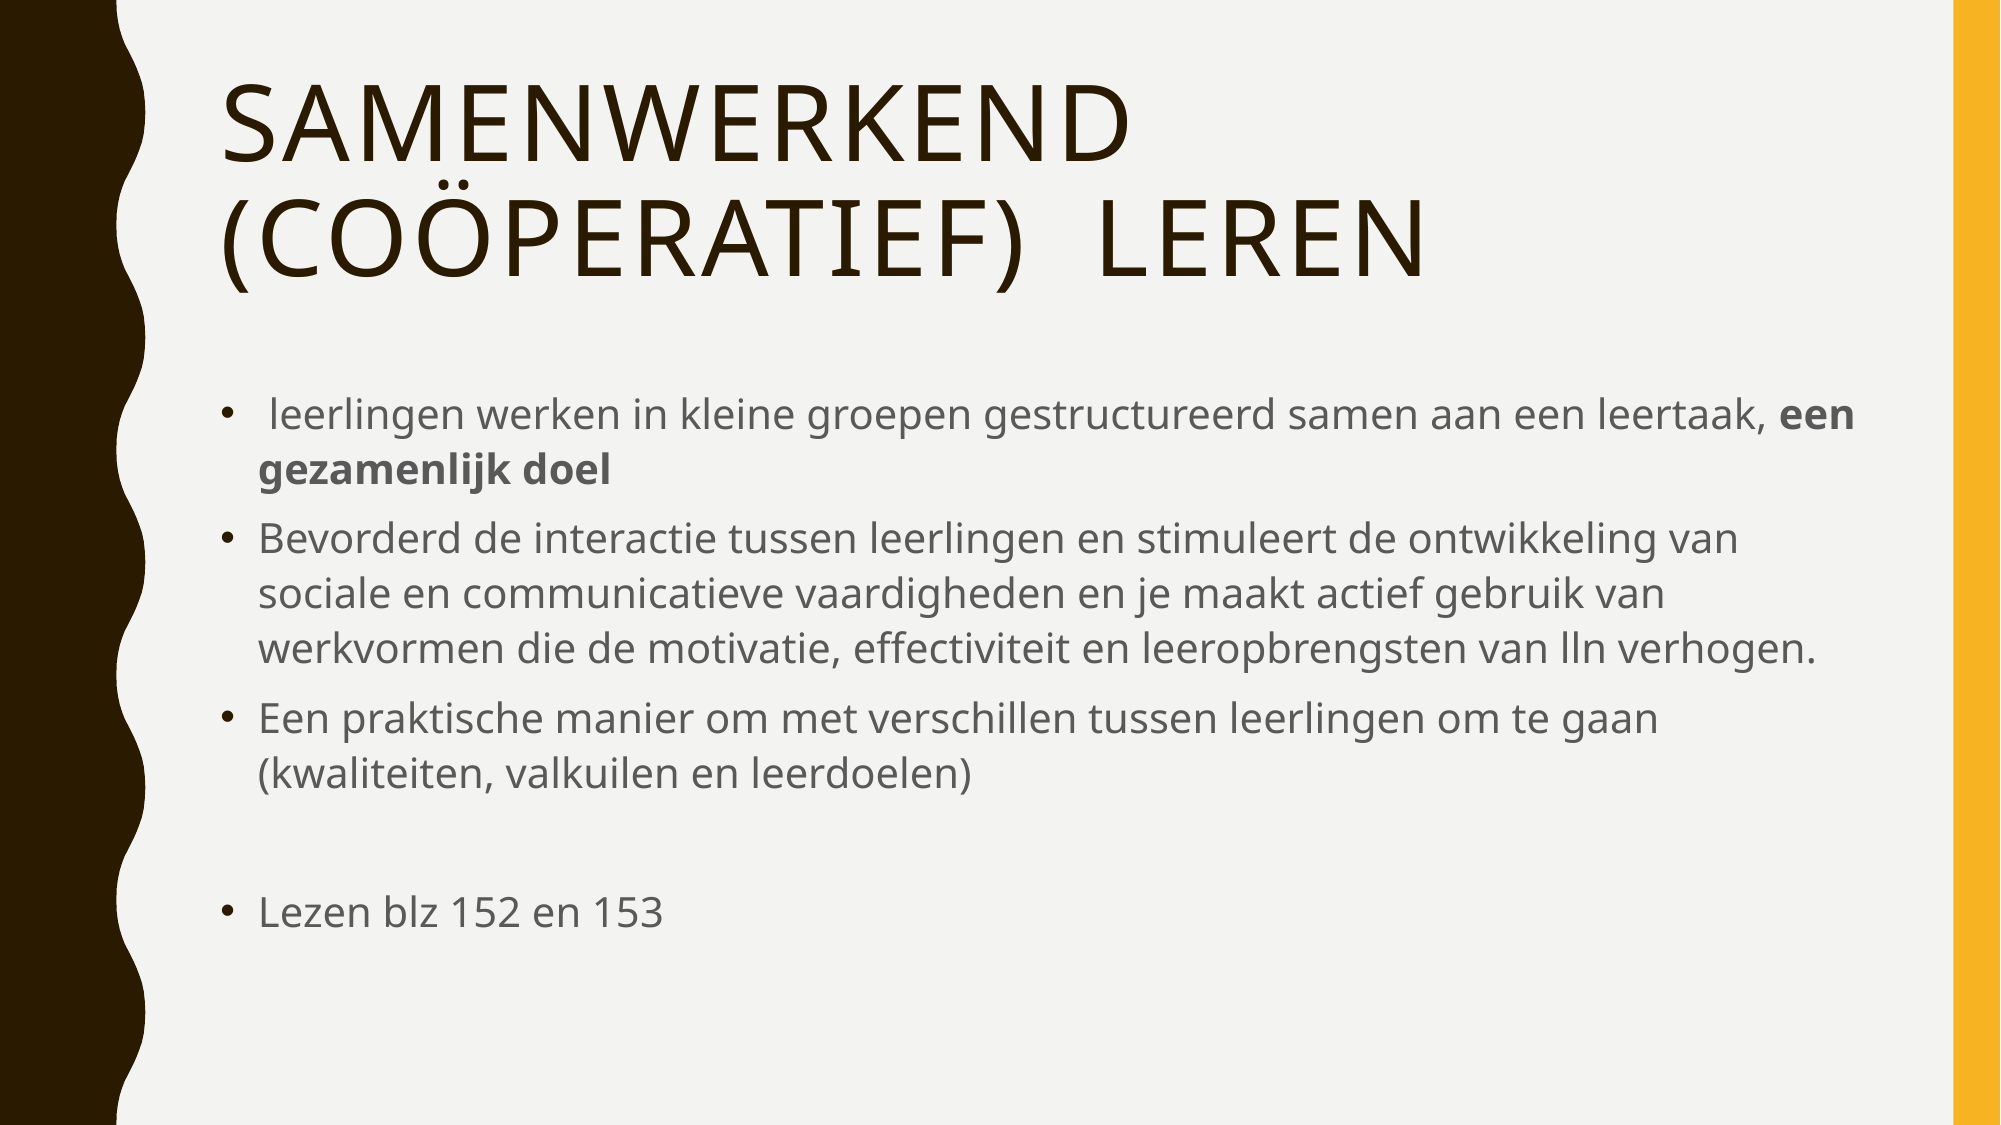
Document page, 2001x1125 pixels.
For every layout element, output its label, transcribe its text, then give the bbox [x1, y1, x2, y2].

title Samenwerkend (coöperatief) leren [205, 62, 1875, 308]
list leerlingen werken in kleine groepen gestructureerd samen aan een leertaak, een gezamenlijk doel Bevorderd de interactie tussen leerlingen en stimuleert de ontwikkeling van sociale en communicatieve vaardigheden en je maakt actief gebruik van werkvormen die de motivatie, effectiviteit en leeropbrengsten van lln verhogen. Een praktische manier om met verschillen tussen leerlingen om te gaan (kwaliteiten, valkuilen en leerdoelen) Lezen blz 152 en 153 [205, 375, 1875, 965]
